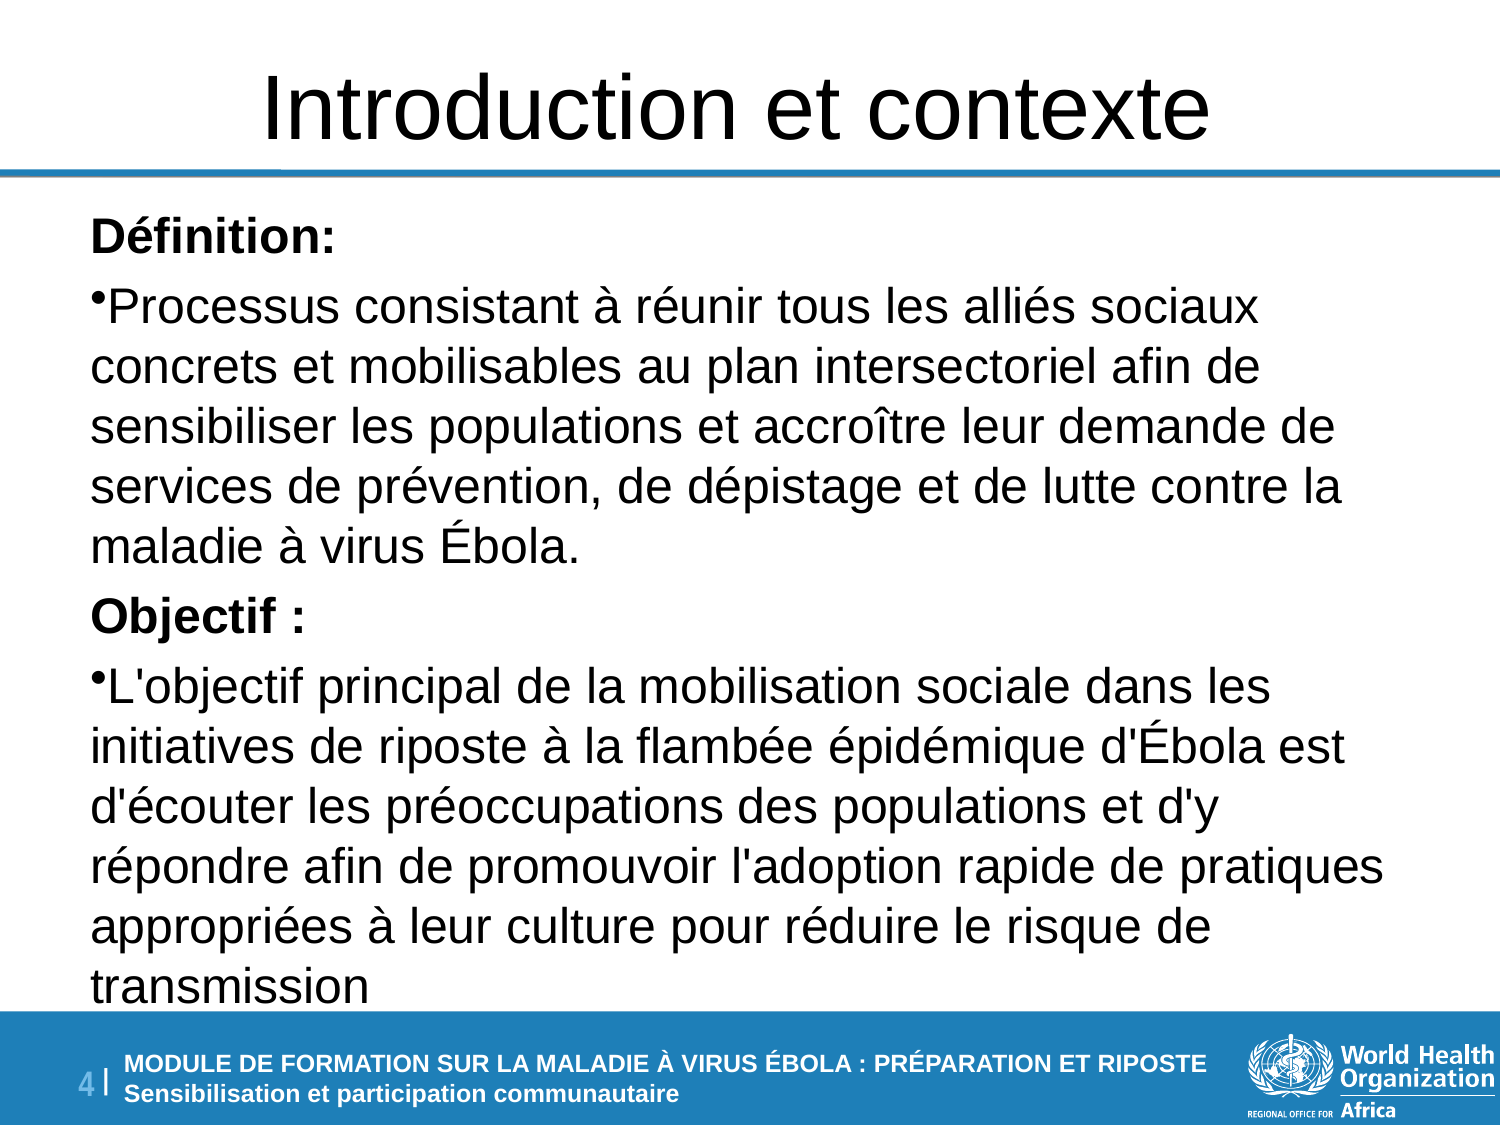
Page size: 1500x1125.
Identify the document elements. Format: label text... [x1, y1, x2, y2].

list Définition: Processus consistant à réunir tous les alliés sociaux concrets et mobilisables au plan intersectoriel afin de sensibiliser les populations et accroître leur demande de services de prévention, de dépistage et de lutte contre la maladie à virus Ébola. Objectif : L'objectif principal de la mobilisation sociale dans les initiatives de riposte à la flambée épidémique d'Ébola est d'écouter les préoccupations des populations et d'y répondre afin de promouvoir l'adoption rapide de pratiques appropriées à leur culture pour réduire le risque de transmission [75, 196, 1425, 1005]
title Introduction et contexte [75, 45, 1425, 161]
